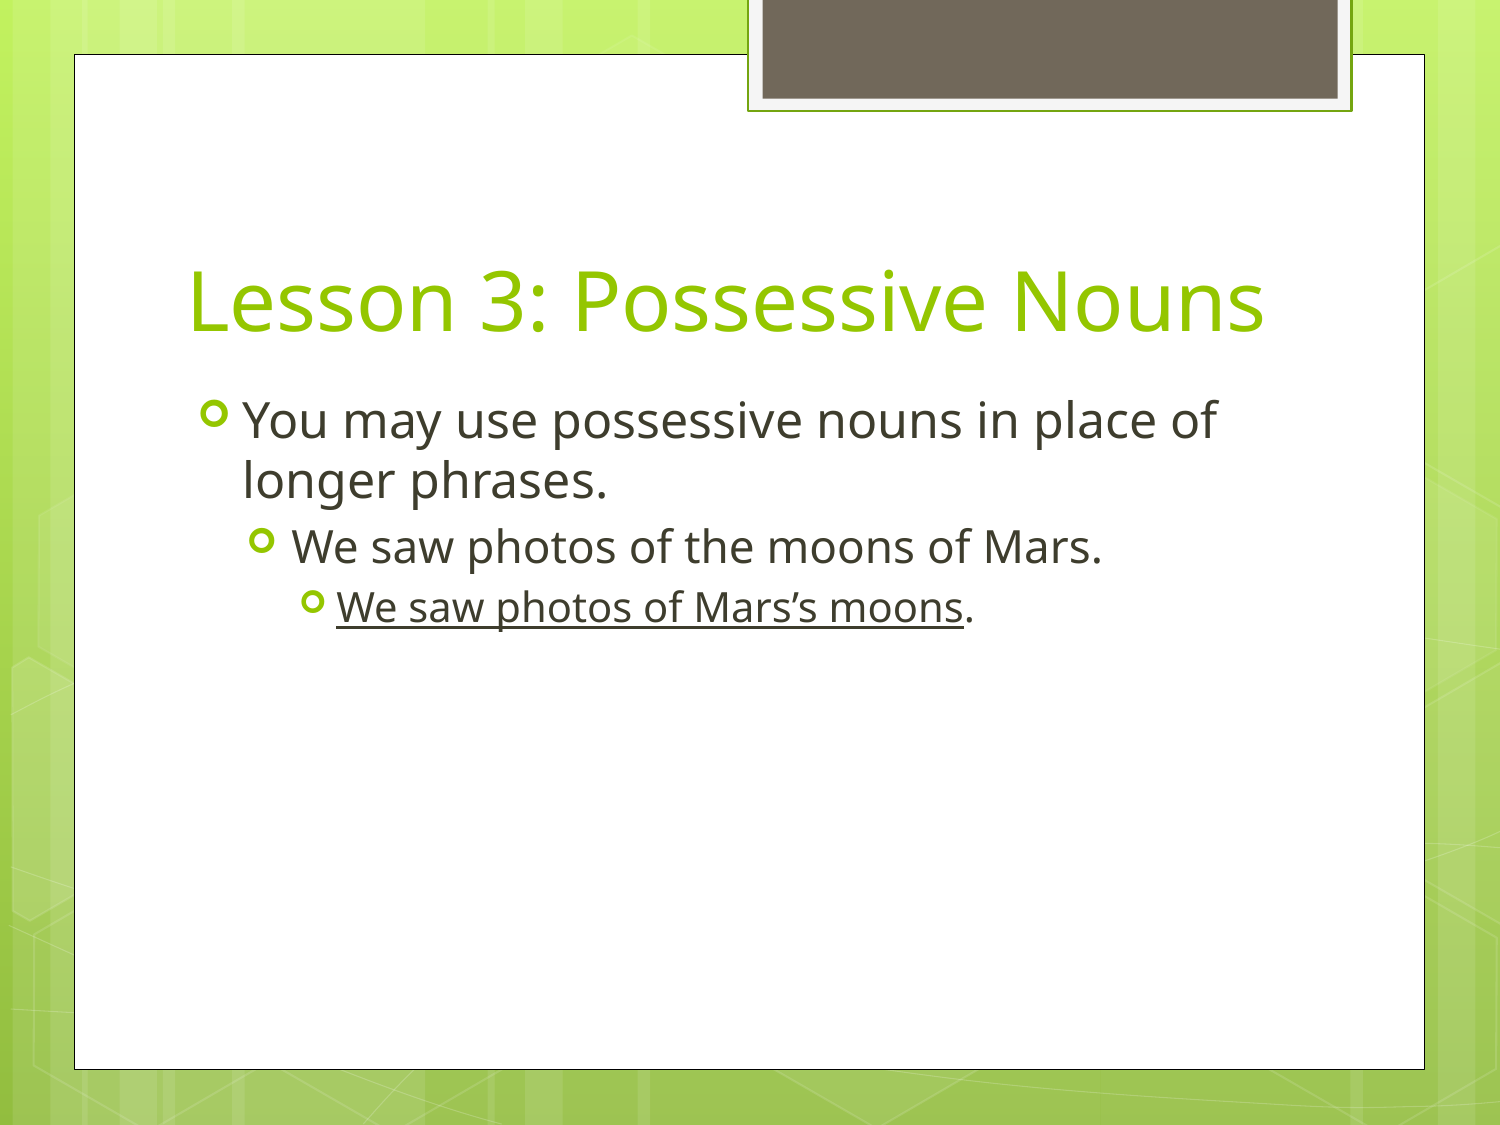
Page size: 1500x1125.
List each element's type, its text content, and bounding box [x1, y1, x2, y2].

list You may use possessive nouns in place of longer phrases. We saw photos of the moons of Mars. We saw photos of Mars’s moons. [171, 381, 1283, 957]
title Lesson 3: Possessive Nouns [171, 168, 1324, 357]
